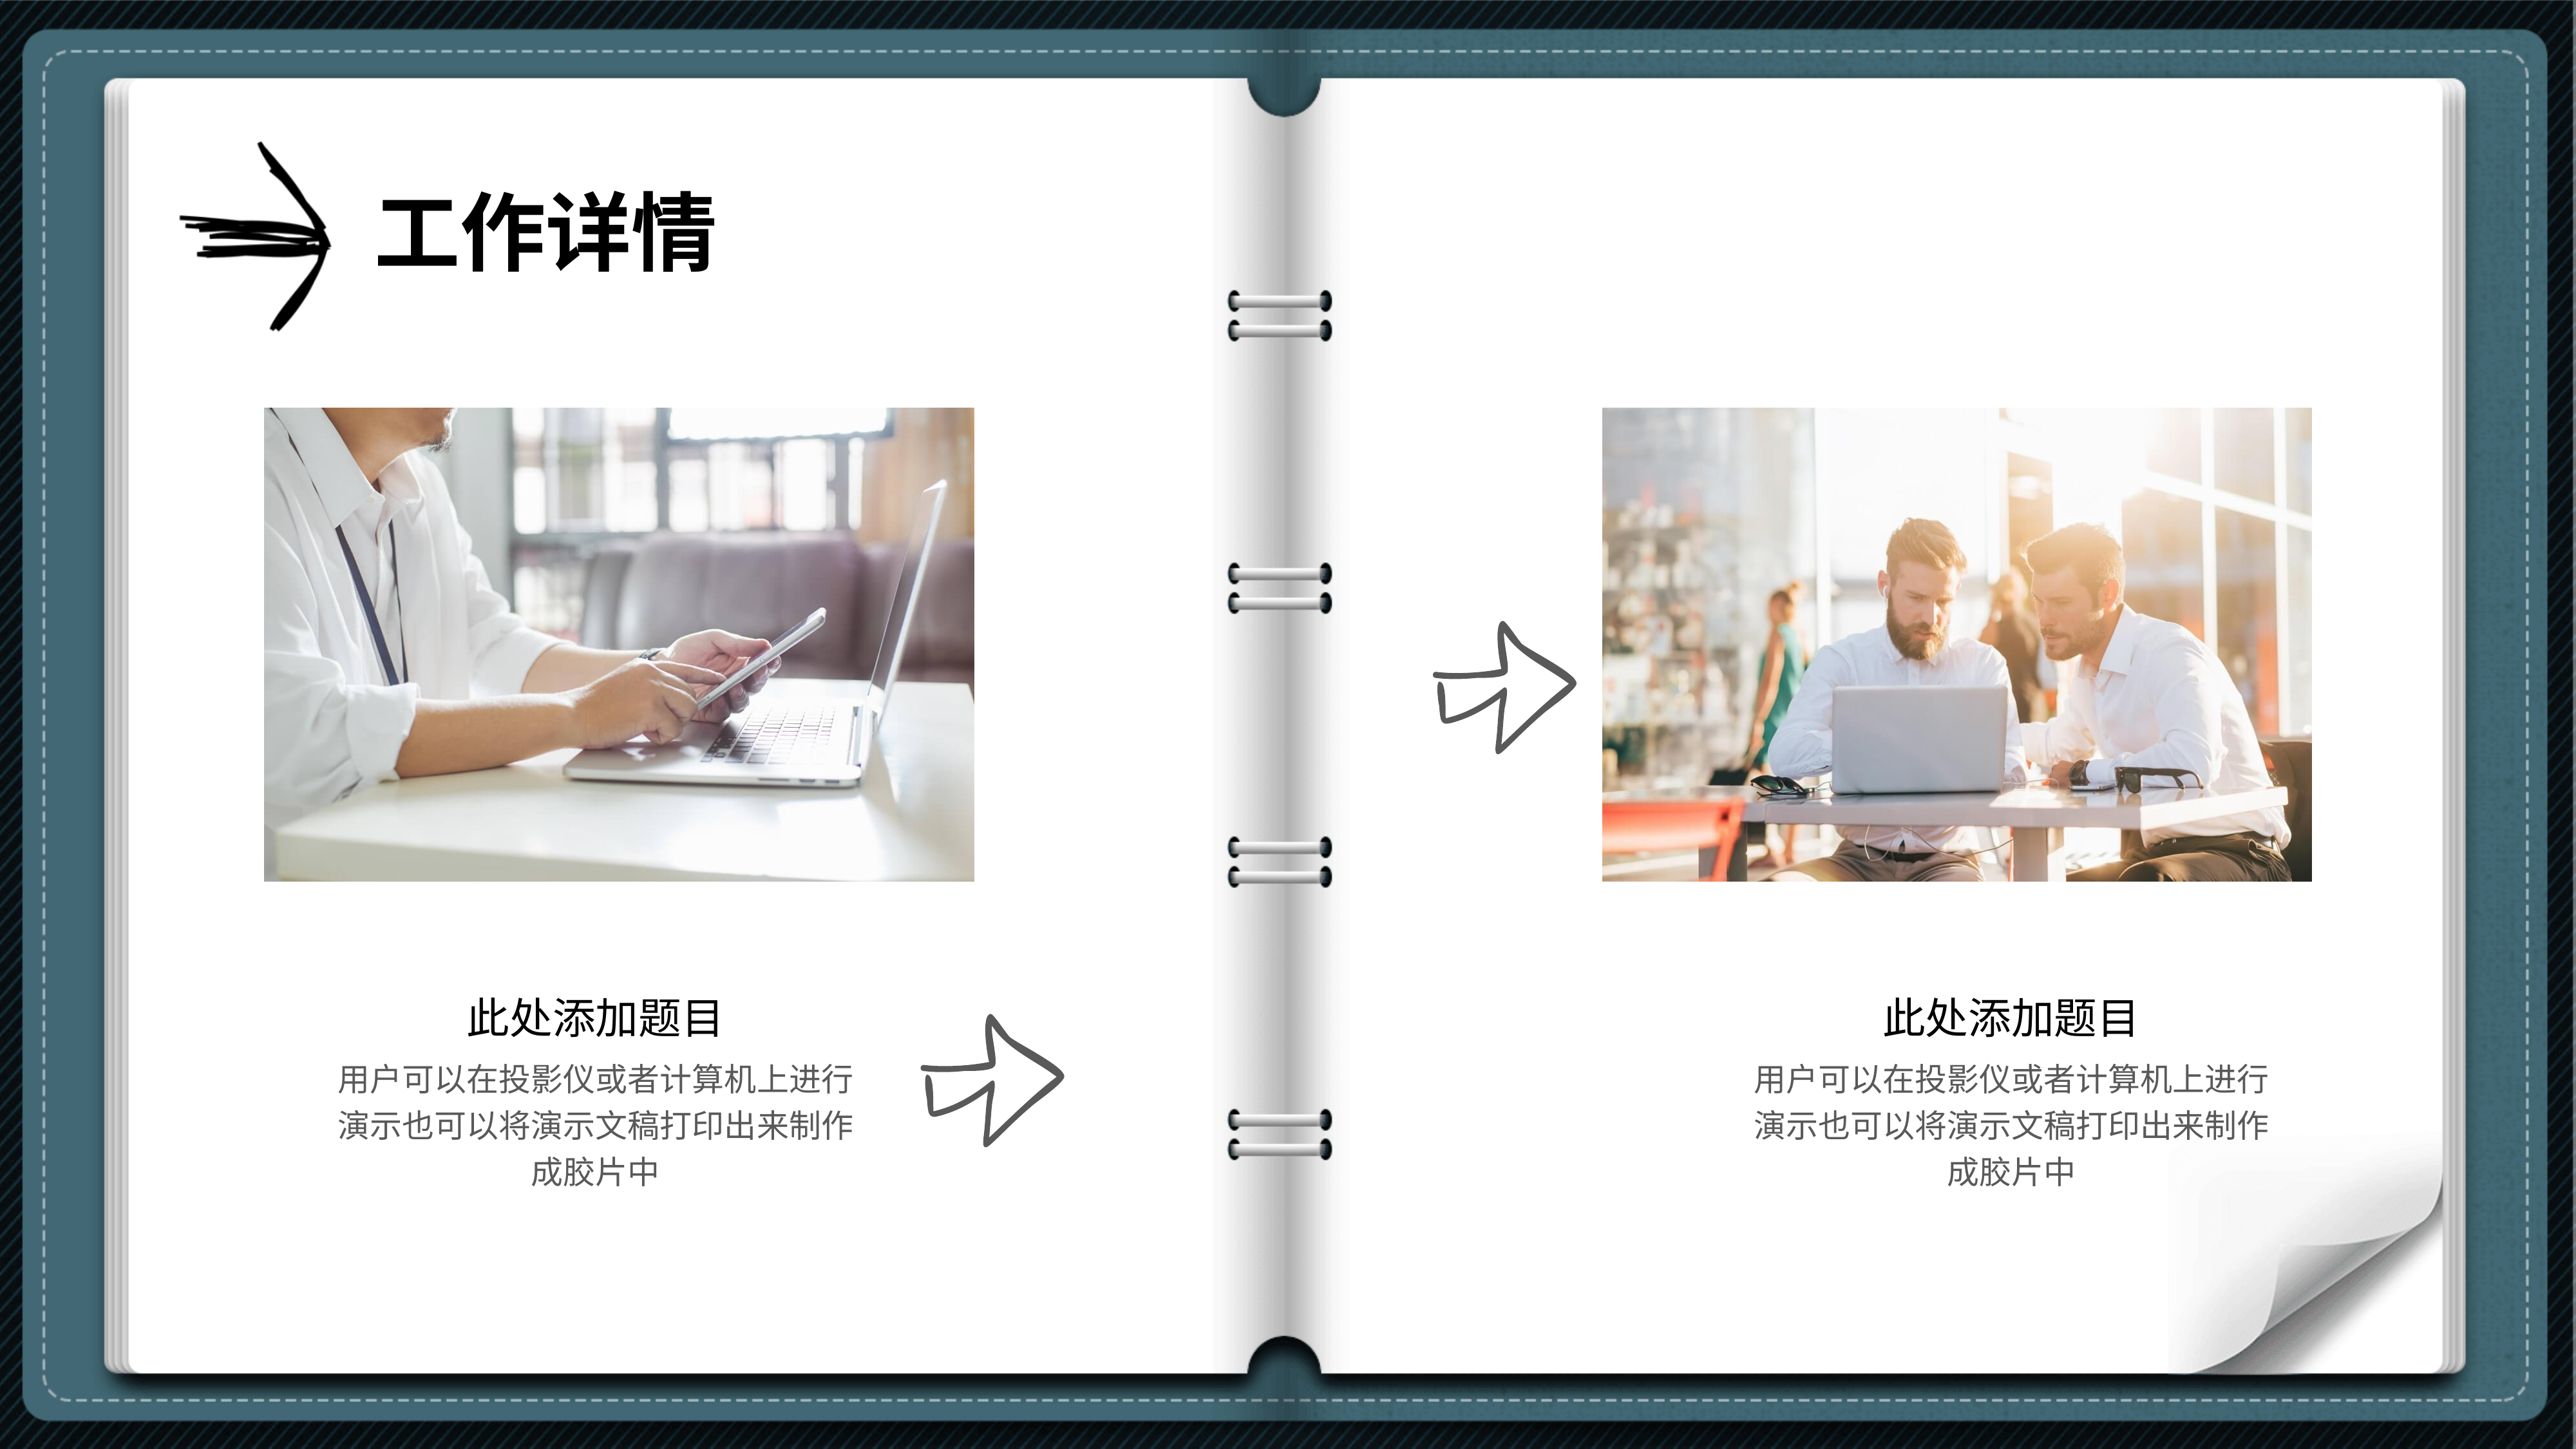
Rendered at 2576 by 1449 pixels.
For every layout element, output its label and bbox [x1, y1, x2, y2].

picture [0, 0, 2576, 1449]
text_box [298, 976, 893, 1195]
text_box [1714, 976, 2309, 1195]
